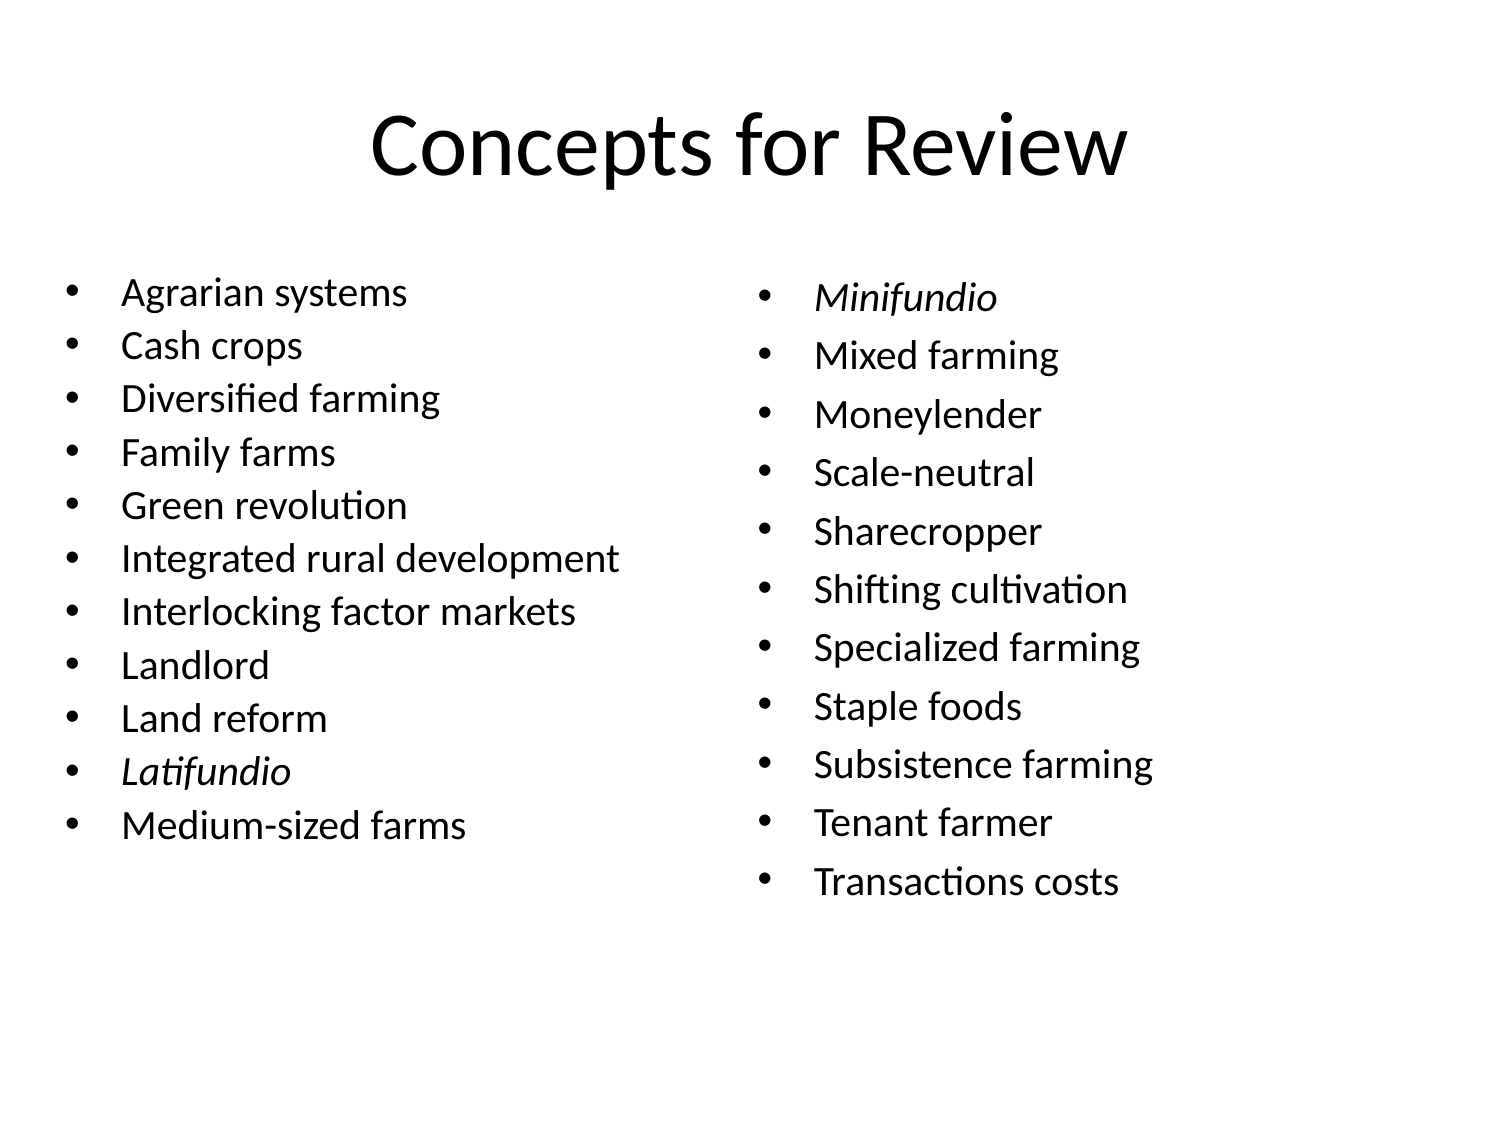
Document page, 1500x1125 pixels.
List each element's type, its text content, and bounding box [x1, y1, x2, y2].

list Minifundio Mixed farming Moneylender Scale-neutral Sharecropper Shifting cultivation Specialized farming Staple foods Subsistence farming Tenant farmer Transactions costs [742, 262, 1411, 1013]
list Agrarian systems Cash crops Diversified farming Family farms Green revolution Integrated rural development Interlocking factor markets Landlord Land reform Latifundio Medium-sized farms [50, 262, 719, 1013]
title Concepts for Review [75, 45, 1425, 233]
